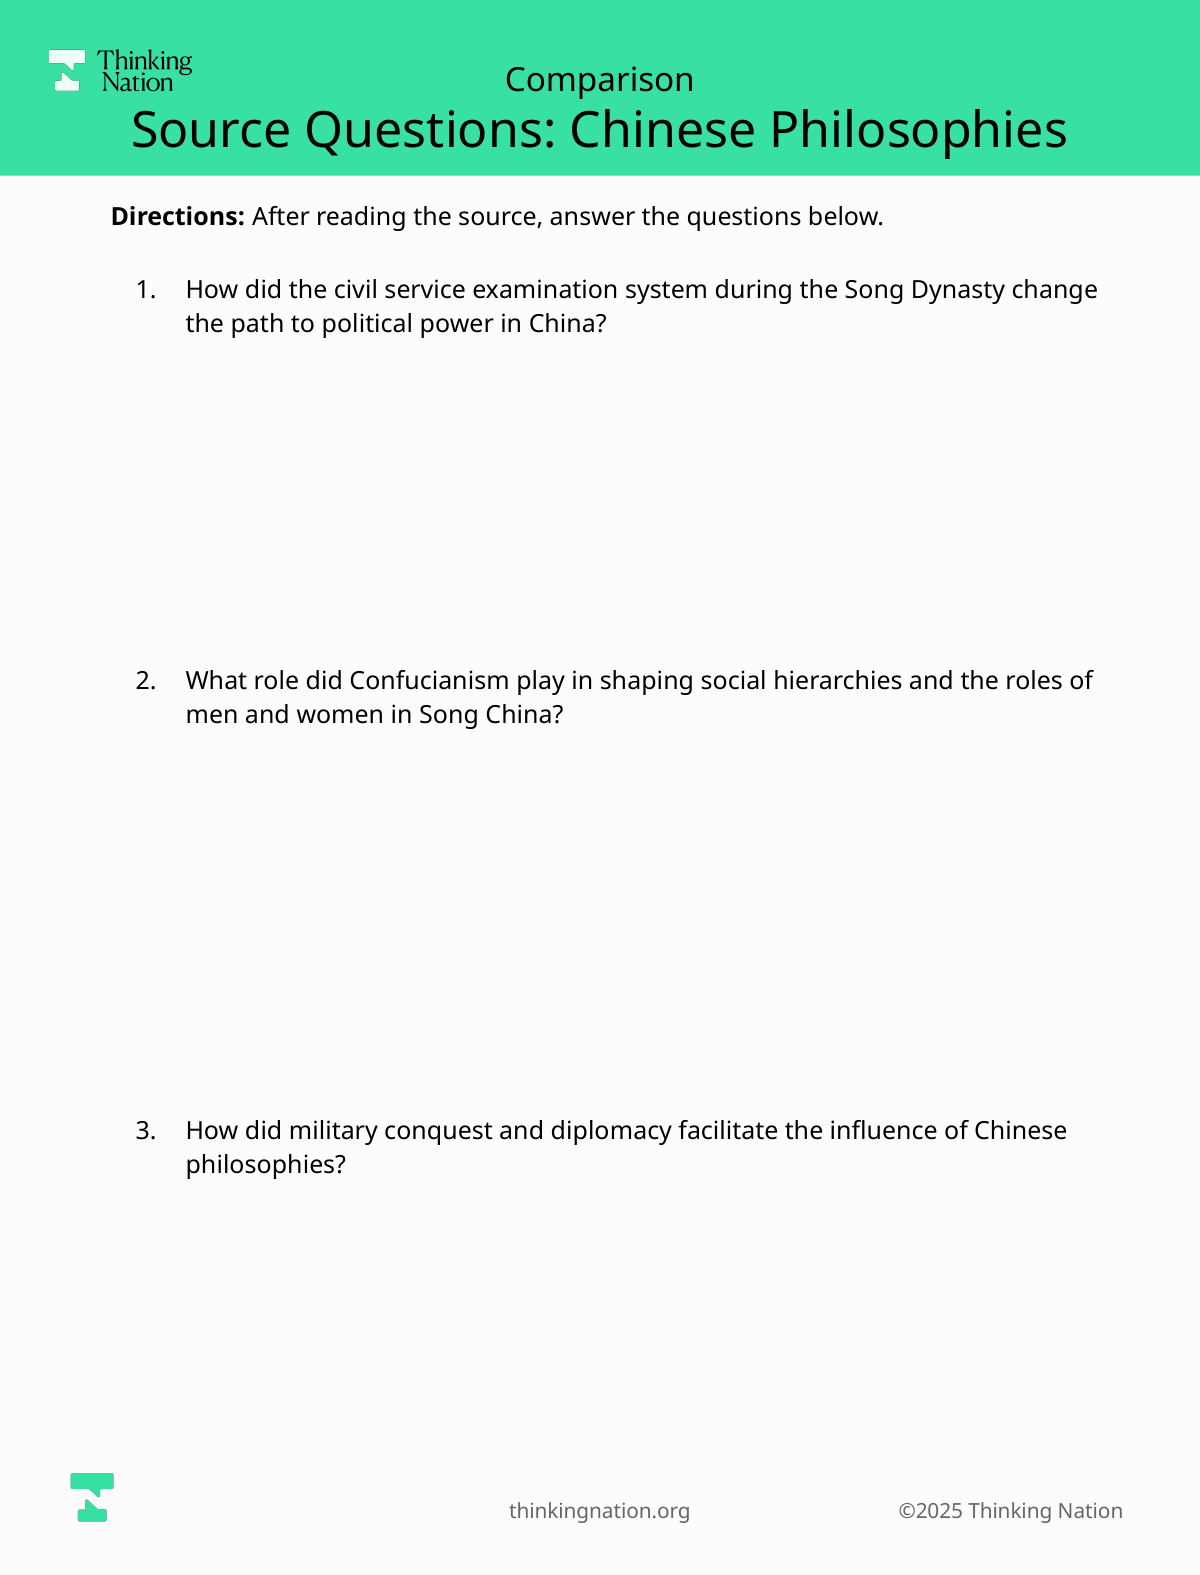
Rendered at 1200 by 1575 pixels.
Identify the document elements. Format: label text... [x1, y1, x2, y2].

picture [33, 35, 197, 104]
text_box ©2025 Thinking Nation [854, 1483, 1139, 1532]
text_box Directions: After reading the source, answer the questions below. [96, 185, 1128, 245]
picture [58, 1463, 126, 1531]
text_box Comparison Source Questions: Chinese Philosophies [0, 0, 1200, 176]
text_box thinkingnation.org [457, 1483, 742, 1532]
text_box How did the civil service examination system during the Song Dynasty change the path to political power in China? What role did Confucianism play in shaping social hierarchies and the roles of men and women in Song China? How did military conquest and diplomacy facilitate the influence of Chinese philosophies? [96, 254, 1128, 1440]
